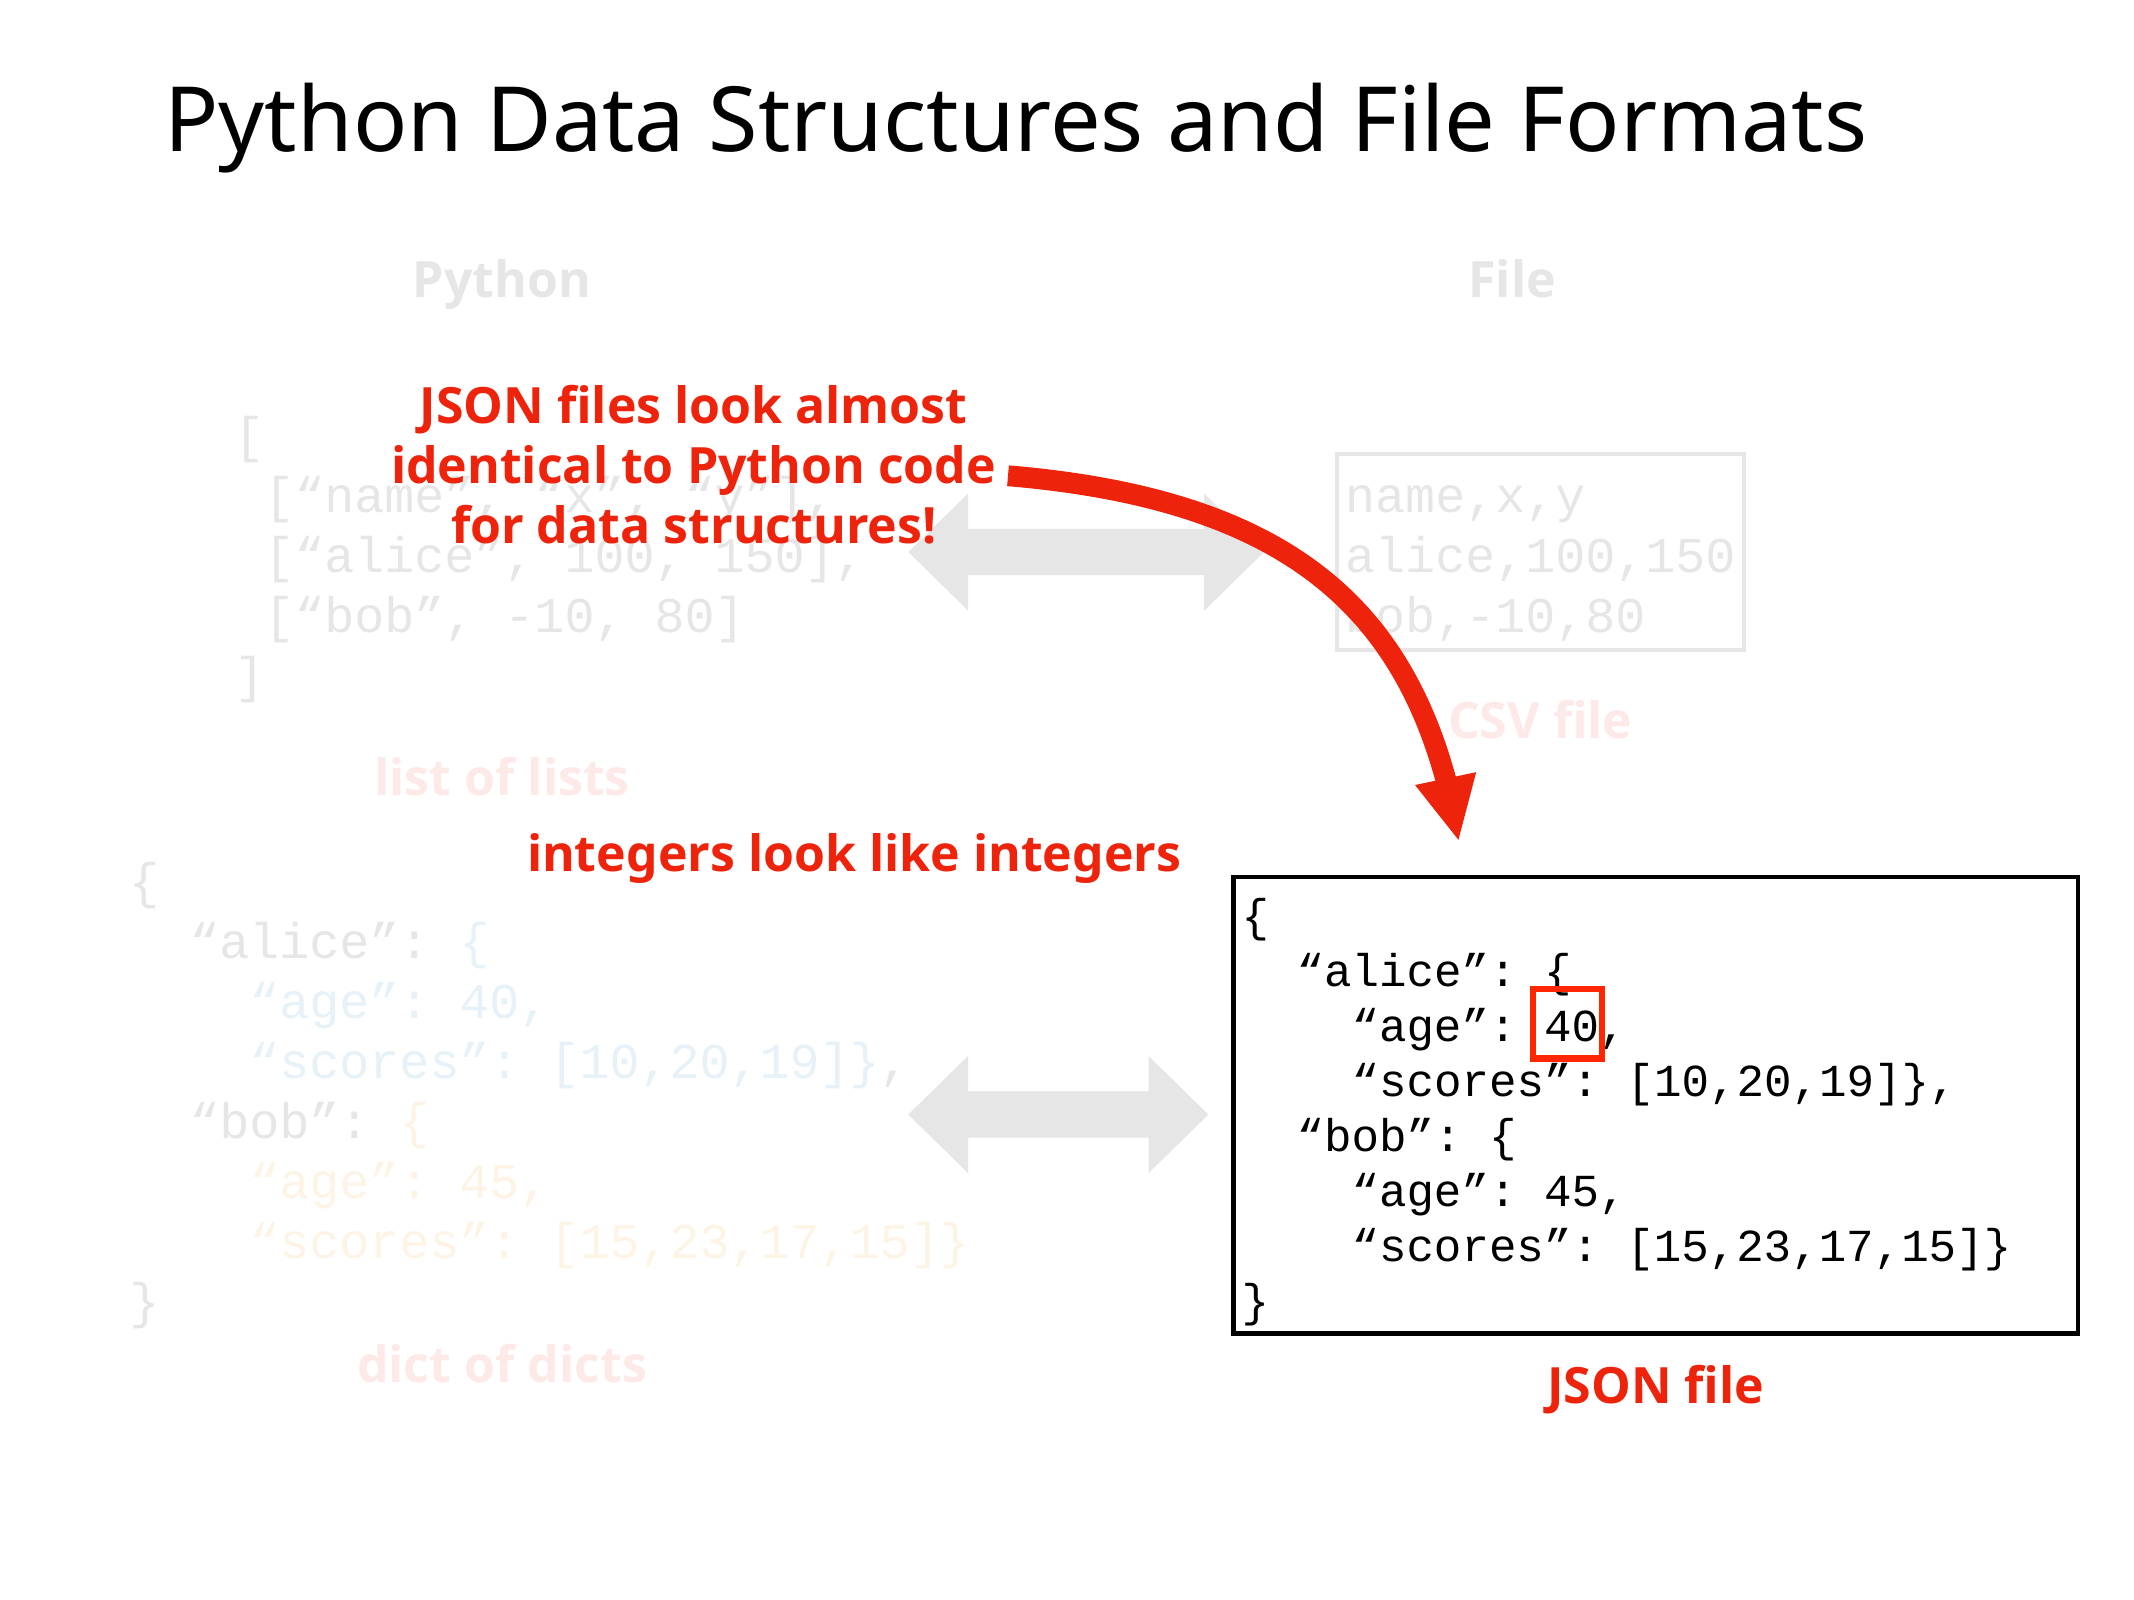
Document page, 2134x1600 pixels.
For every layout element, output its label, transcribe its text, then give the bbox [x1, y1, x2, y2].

text_box [1533, 989, 1603, 1059]
text_box JSON files look almost identical to Python code for data structures! [382, 365, 1005, 562]
text_box [50, 187, 2084, 1566]
title Python Data Structures and File Formats [155, 41, 1978, 187]
text_box { “alice”: { “age”: 40, “scores”: [10,20,19]}, “bob”: { “age”: 45, “scores”: [15,23,17,15]} } [1233, 877, 2078, 1334]
text_box integers look like integers [518, 813, 1190, 890]
text_box JSON file [1538, 1345, 1773, 1422]
text_box [1008, 475, 1463, 840]
